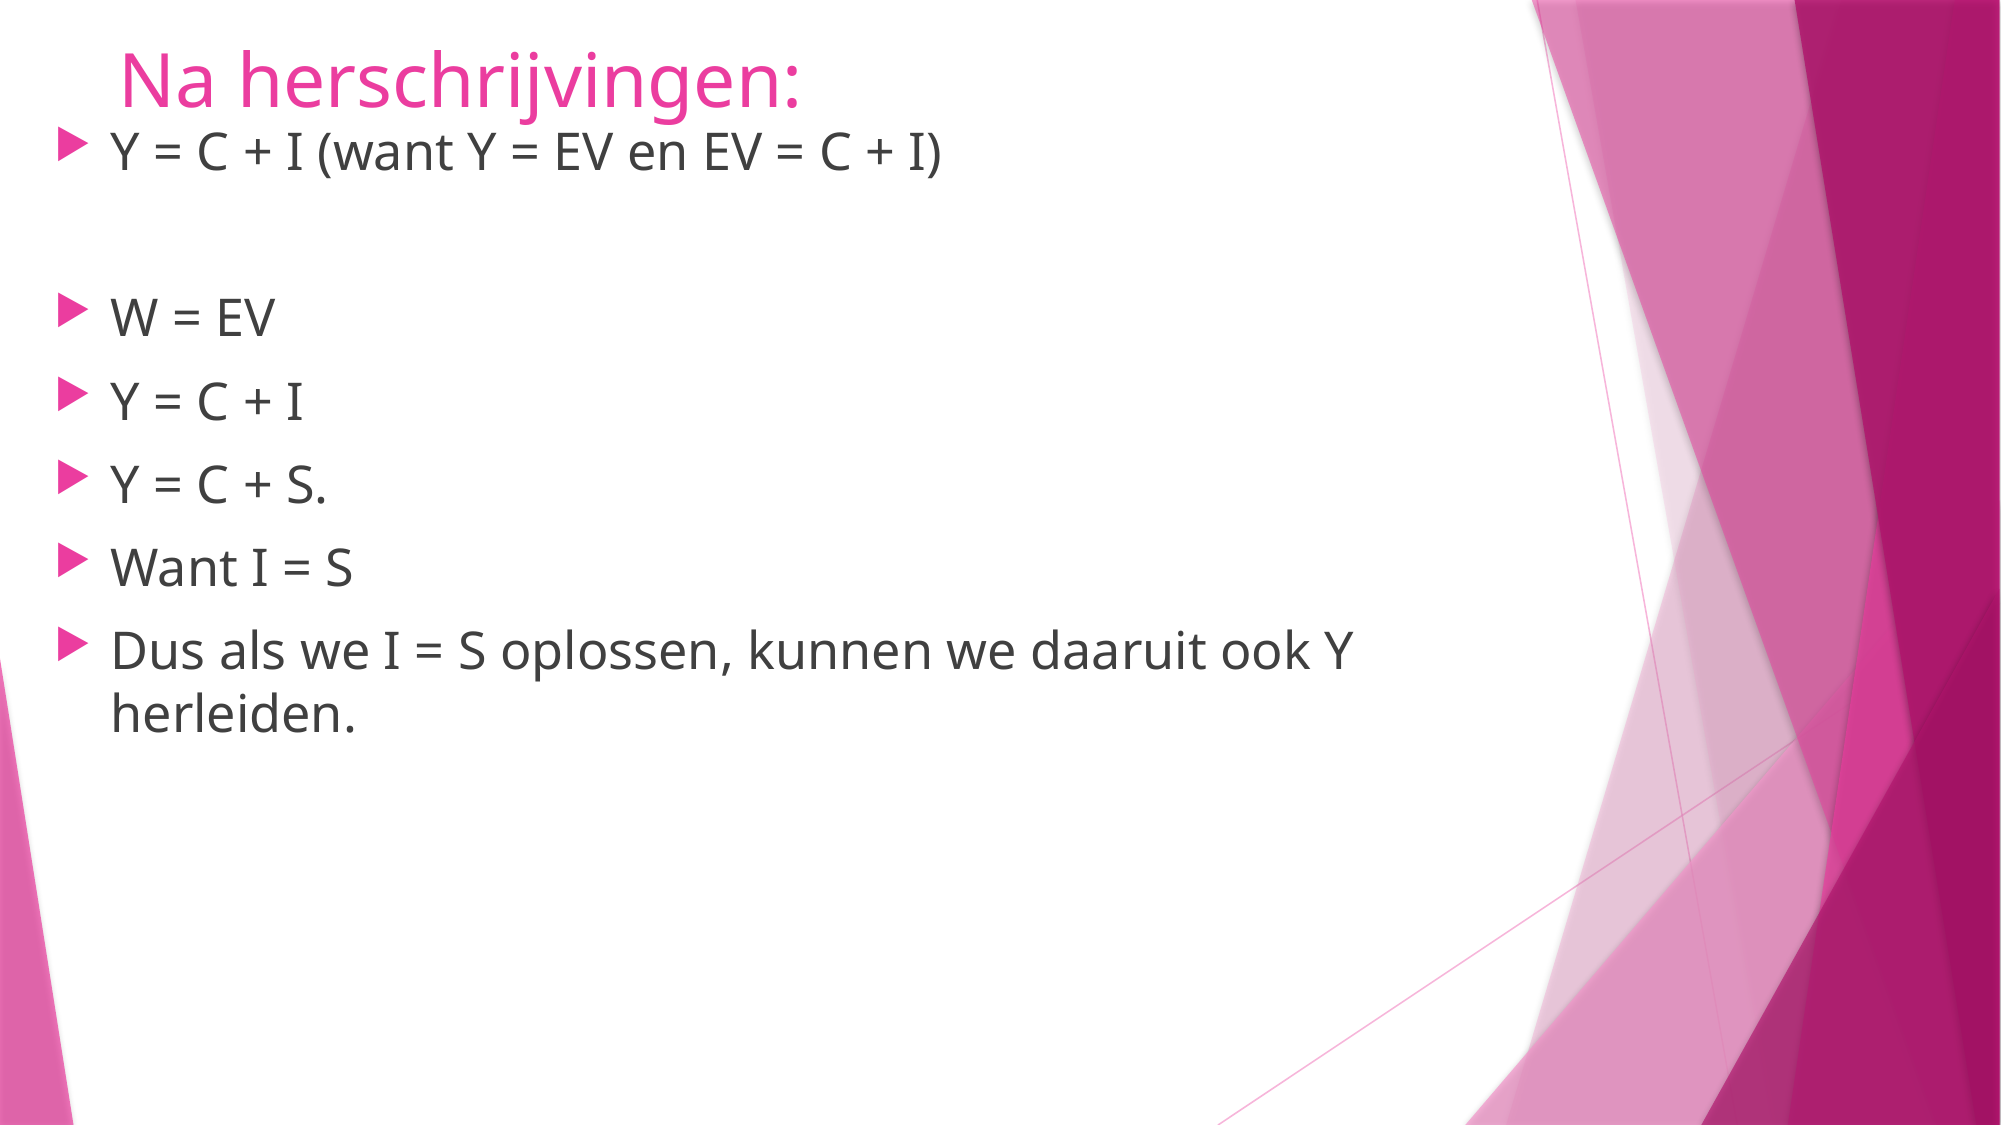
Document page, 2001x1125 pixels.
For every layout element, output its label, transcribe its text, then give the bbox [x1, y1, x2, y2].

list Y = C + I (want Y = EV en EV = C + I) W = EV Y = C + I Y = C + S. Want I = S Dus als we I = S oplossen, kunnen we daaruit ook Y herleiden. [39, 110, 1522, 992]
title Na herschrijvingen: [103, 24, 1514, 110]
